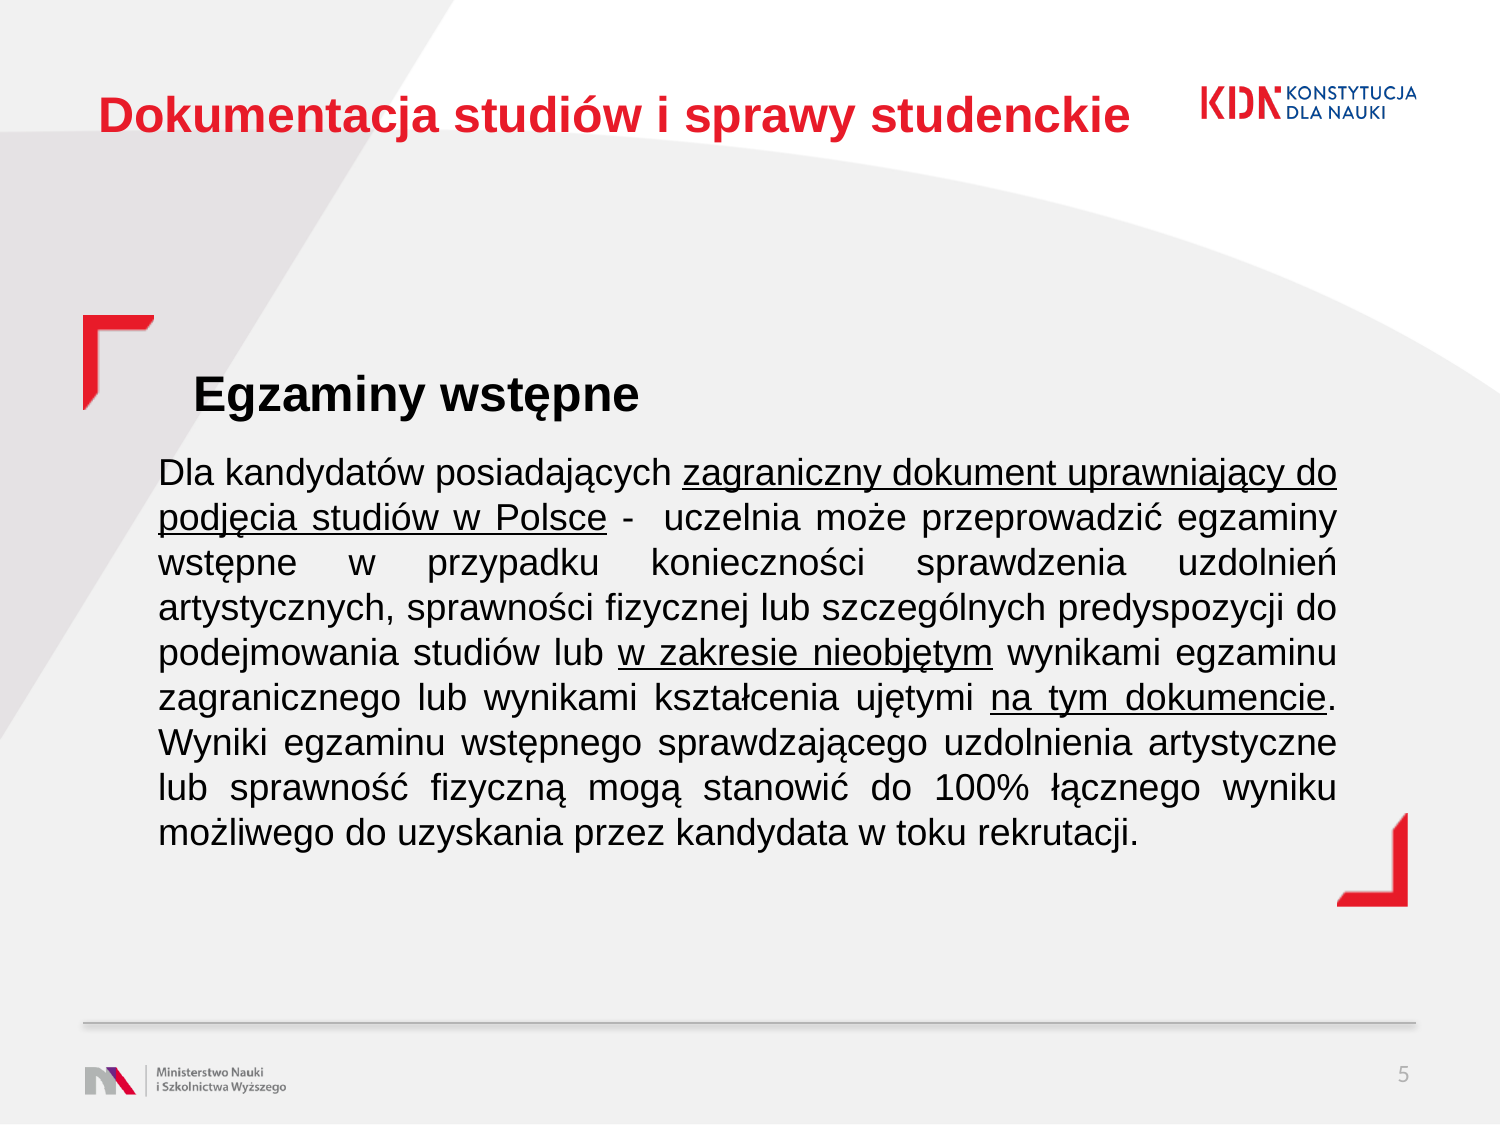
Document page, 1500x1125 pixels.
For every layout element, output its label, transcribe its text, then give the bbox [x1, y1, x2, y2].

text_box Egzaminy wstępne [178, 354, 1156, 429]
list Dla kandydatów posiadających zagraniczny dokument uprawniający do podjęcia studiów w Polsce - uczelnia może przeprowadzić egzaminy wstępne w przypadku konieczności sprawdzenia uzdolnień artystycznych, sprawności fizycznej lub szczególnych predyspozycji do podejmowania studiów lub w zakresie nieobjętym wynikami egzaminu zagranicznego lub wynikami kształcenia ujętymi na tym dokumencie. Wyniki egzaminu wstępnego sprawdzającego uzdolnienia artystyczne lub sprawność fizyczną mogą stanowić do 100% łącznego wyniku możliwego do uzyskania przez kandydata w toku rekrutacji. [100, 440, 1353, 917]
slide_number 5 [1074, 1042, 1425, 1103]
picture [0, 0, 1500, 1125]
title Dokumentacja studiów i sprawy studenckie [83, 74, 1170, 143]
